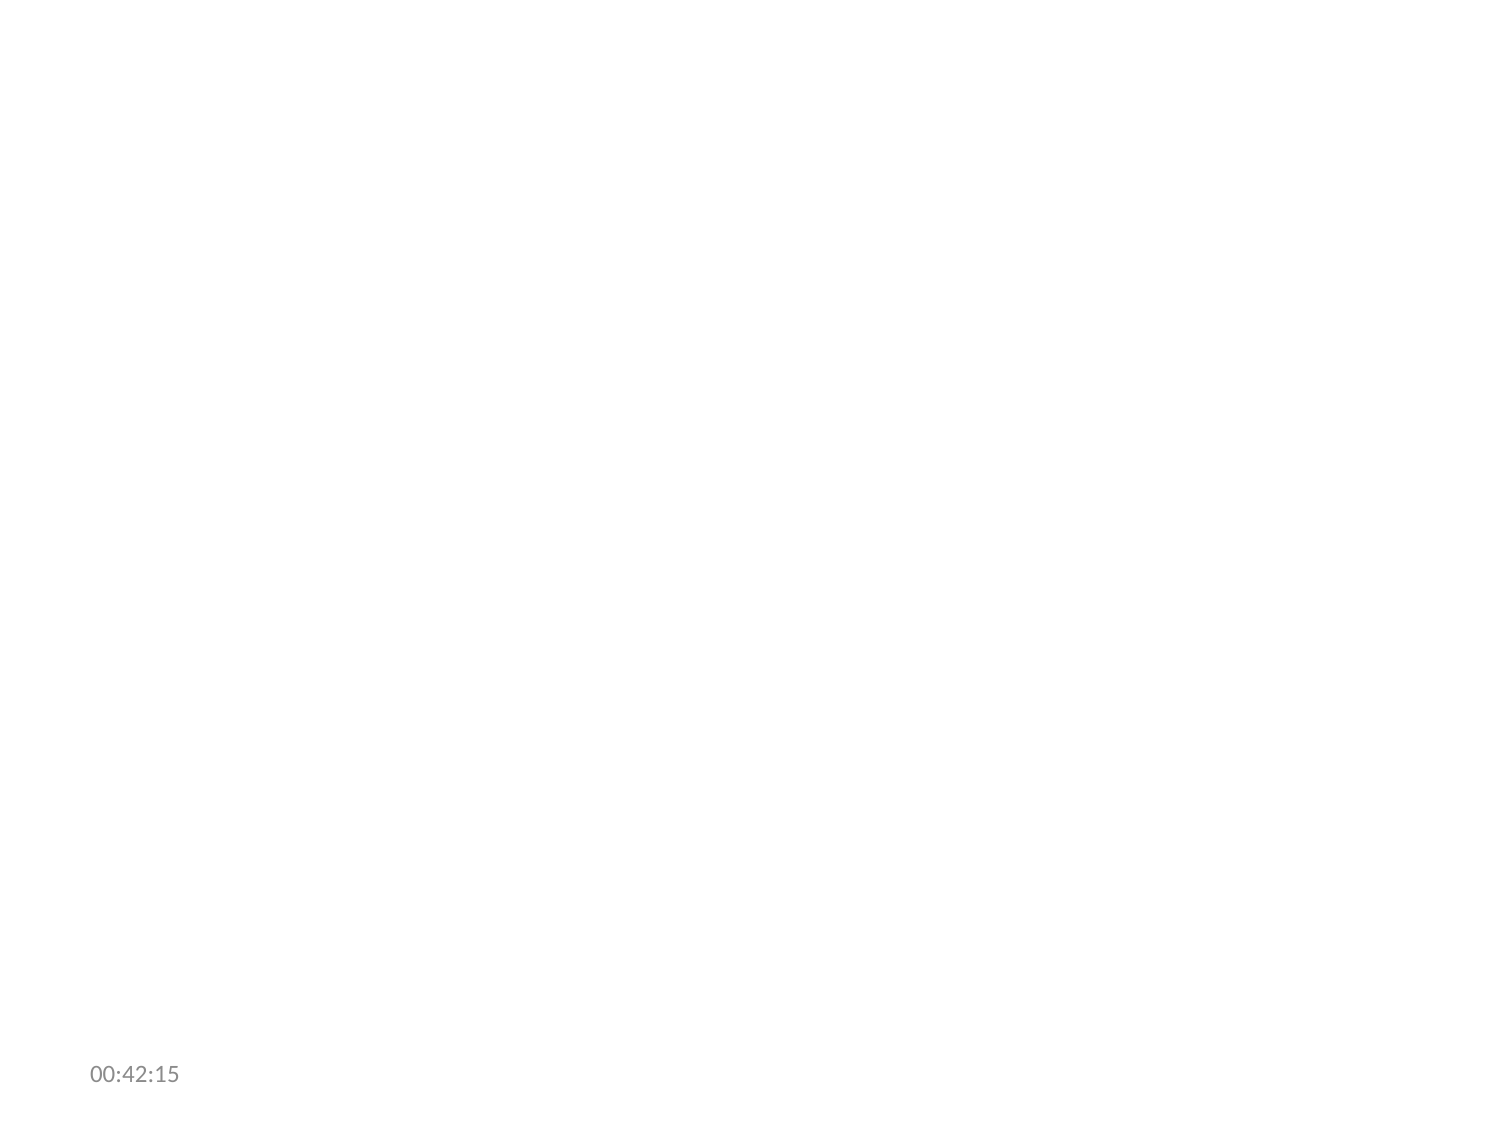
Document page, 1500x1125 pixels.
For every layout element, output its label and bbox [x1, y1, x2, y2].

slide_number [75, 1042, 425, 1103]
